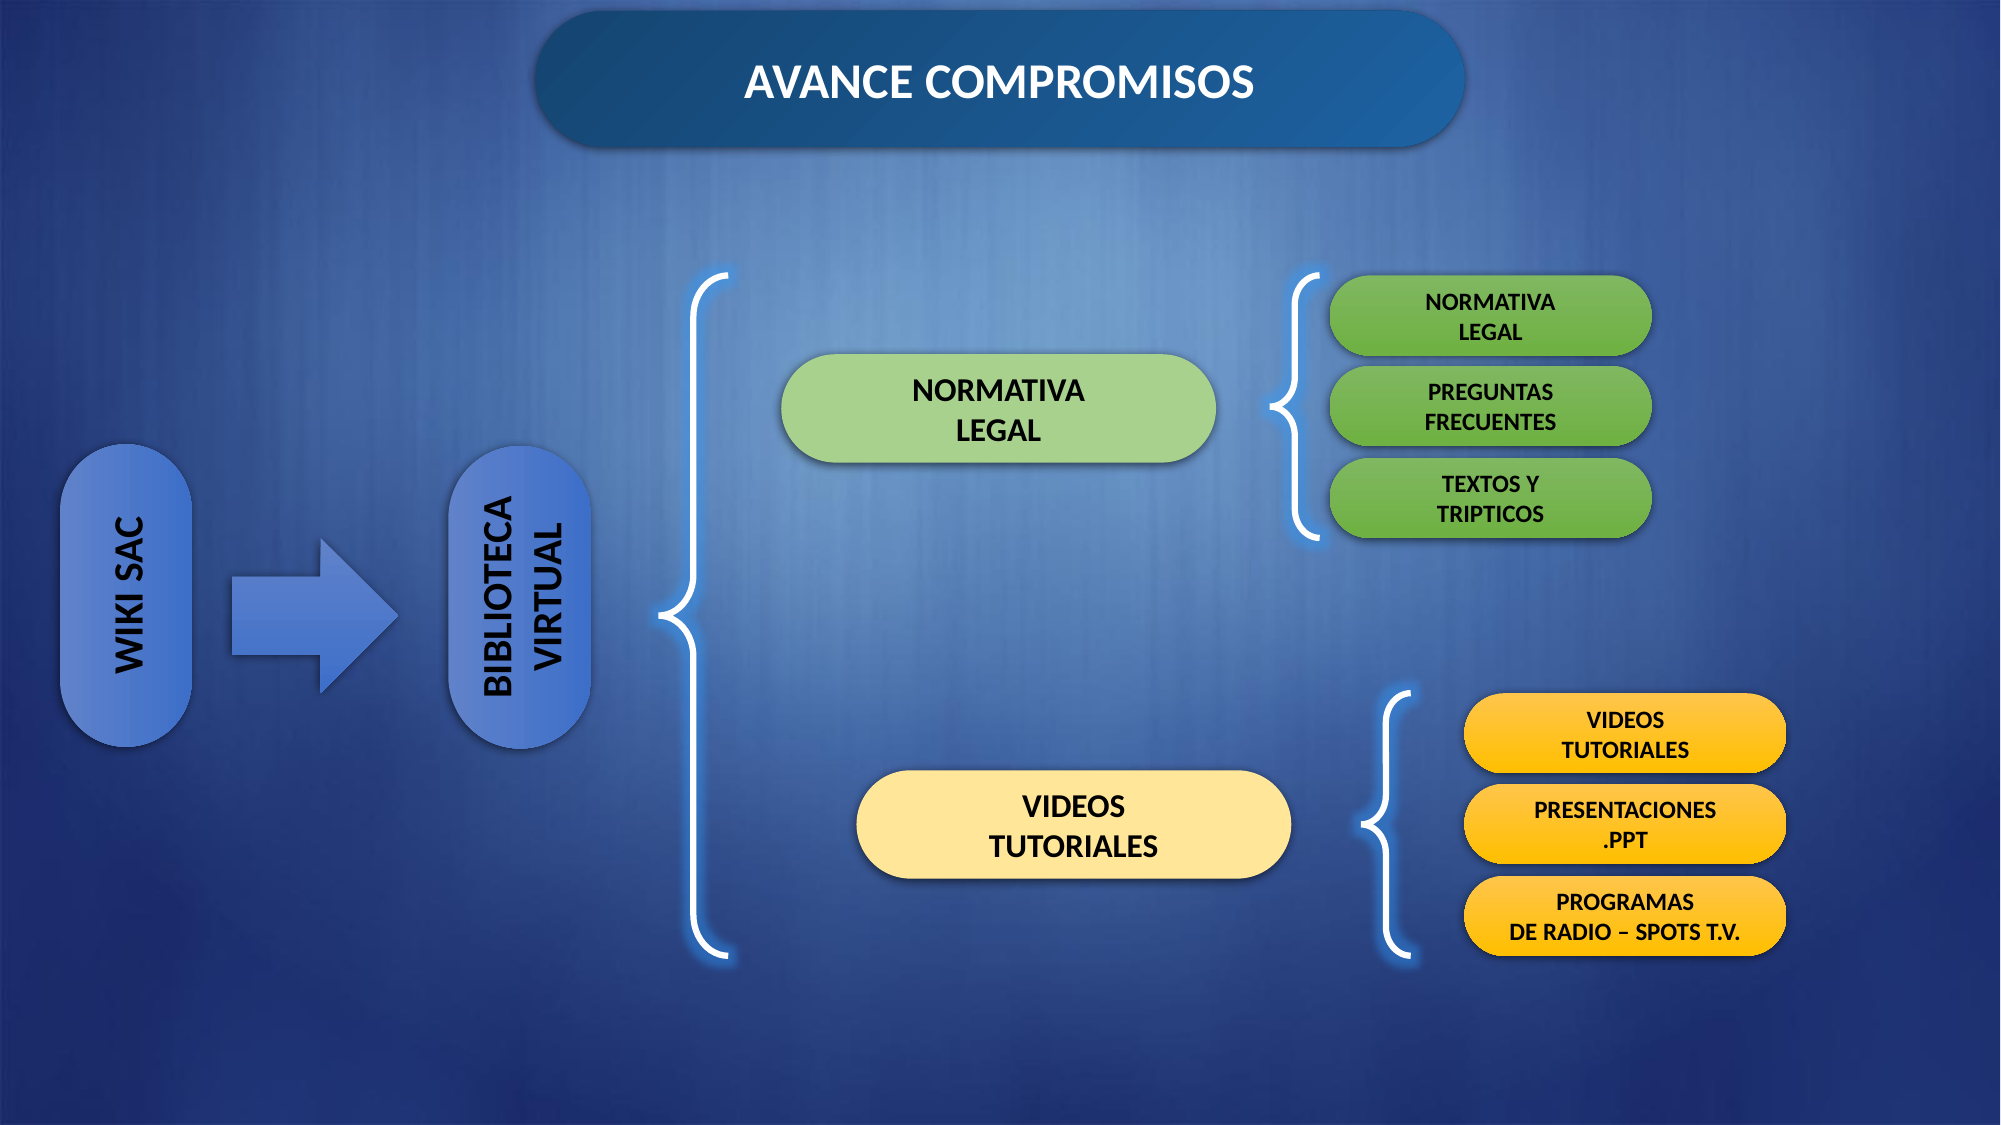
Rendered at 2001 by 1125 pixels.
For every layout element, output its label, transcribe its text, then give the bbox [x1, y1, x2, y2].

text_box VIDEOS TUTORIALES [1464, 693, 1787, 774]
text_box [658, 274, 729, 957]
text_box VIDEOS TUTORIALES [856, 770, 1292, 879]
text_box NORMATIVA LEGAL [781, 354, 1217, 463]
text_box PROGRAMAS DE RADIO – SPOTS T.V. [1464, 875, 1787, 956]
text_box TEXTOS Y TRIPTICOS [1332, 457, 1652, 539]
text_box WIKI SAC [60, 444, 192, 747]
text_box [1361, 692, 1411, 957]
text_box [231, 538, 399, 694]
text_box PREGUNTAS FRECUENTES [1333, 365, 1652, 446]
text_box BIBLIOTECA VIRTUAL [448, 445, 592, 749]
picture [0, 0, 2001, 1125]
text_box [1269, 274, 1320, 539]
text_box PRESENTACIONES .PPT [1464, 783, 1787, 864]
text_box NORMATIVA LEGAL [1332, 275, 1652, 356]
text_box AVANCE COMPROMISOS [535, 10, 1465, 147]
